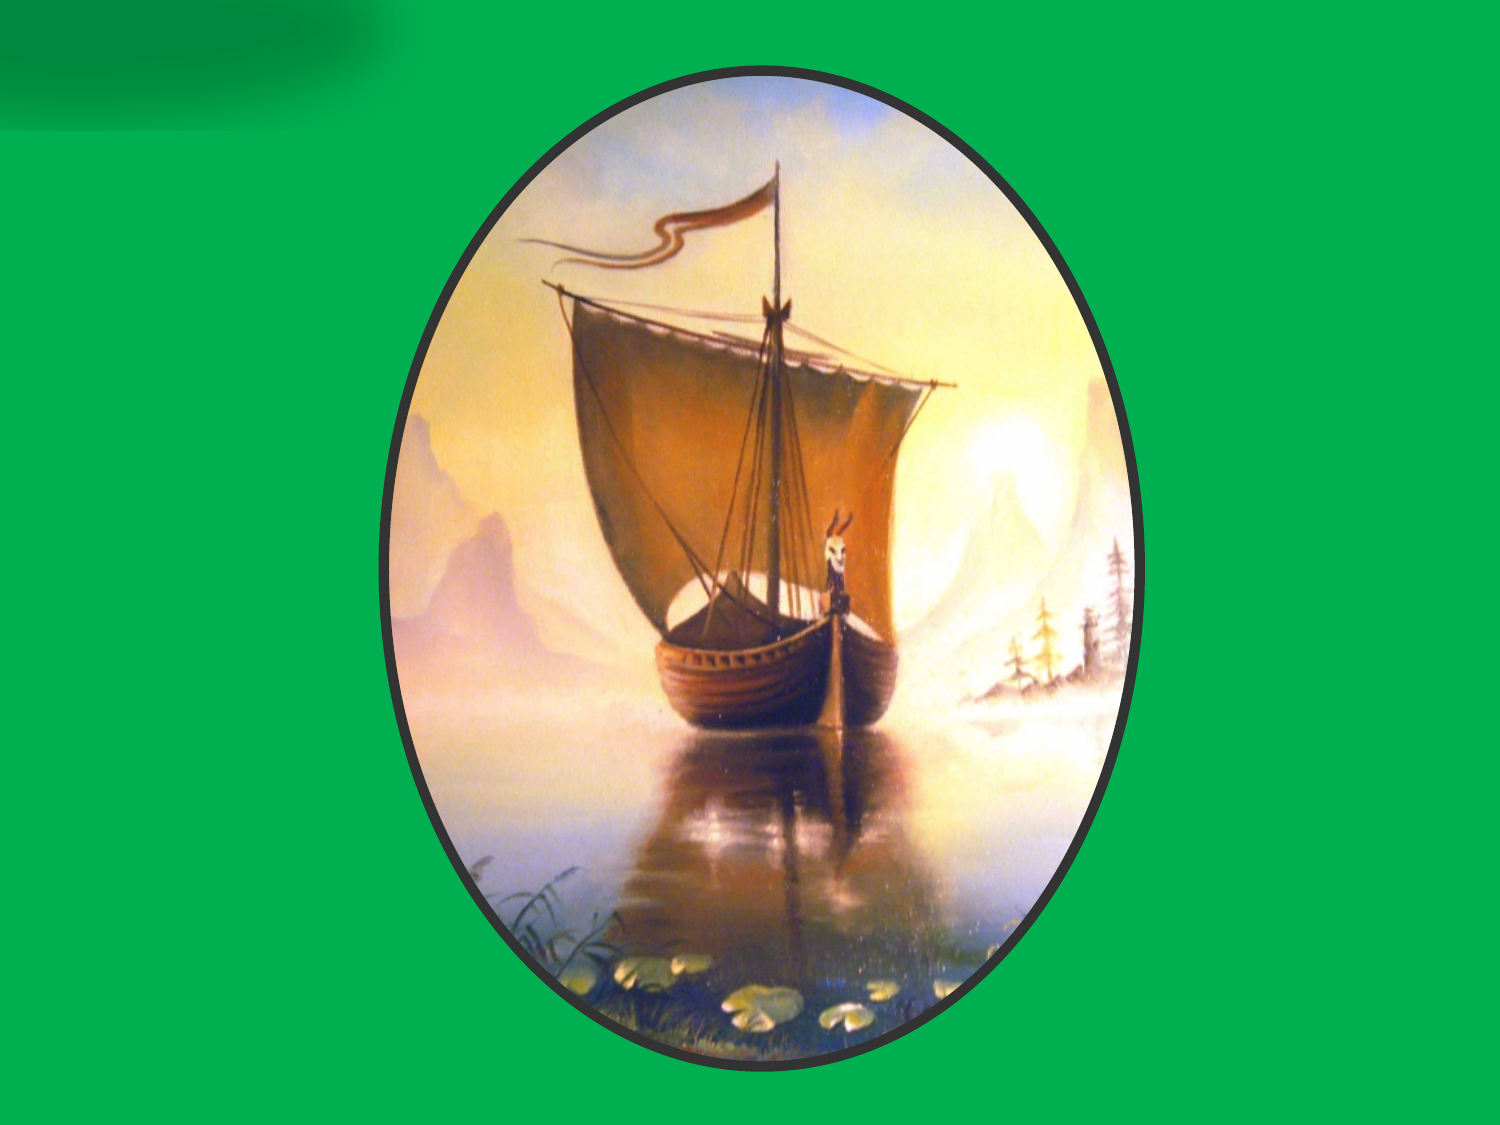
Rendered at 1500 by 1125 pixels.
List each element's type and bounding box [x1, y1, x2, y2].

list [383, 70, 1140, 1067]
